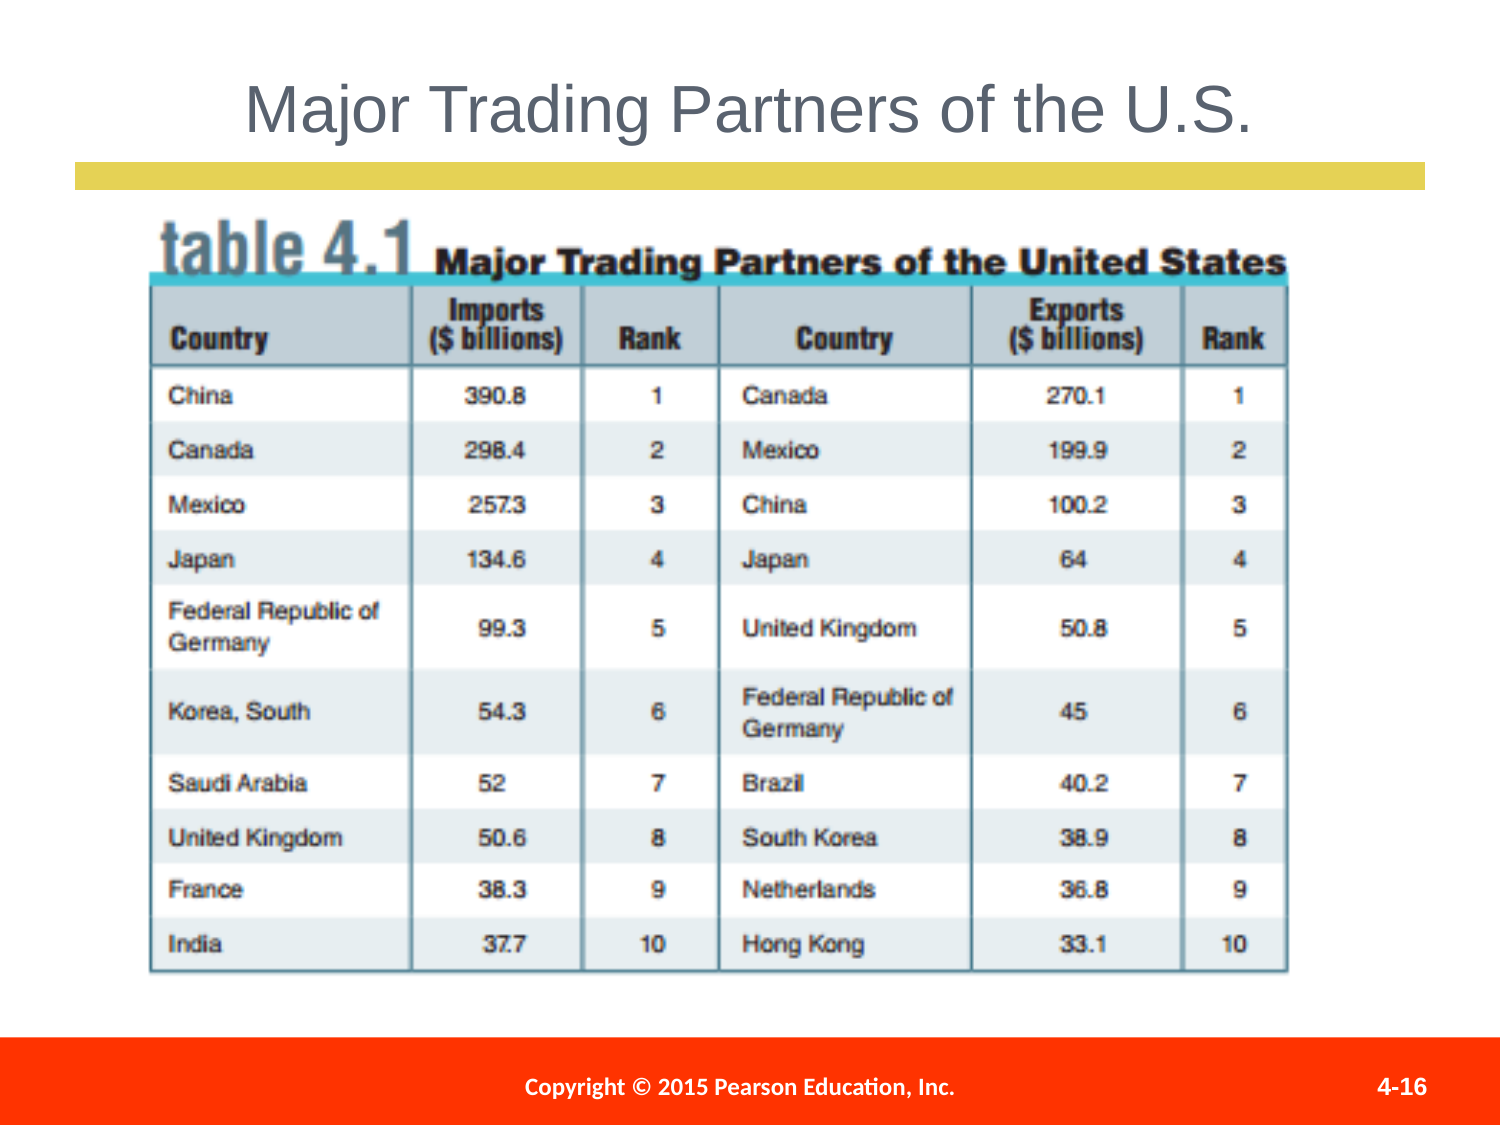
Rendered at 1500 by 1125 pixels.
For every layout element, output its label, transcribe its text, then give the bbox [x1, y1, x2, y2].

title Major Trading Partners of the U.S. [74, 12, 1426, 201]
picture [110, 201, 1351, 1026]
